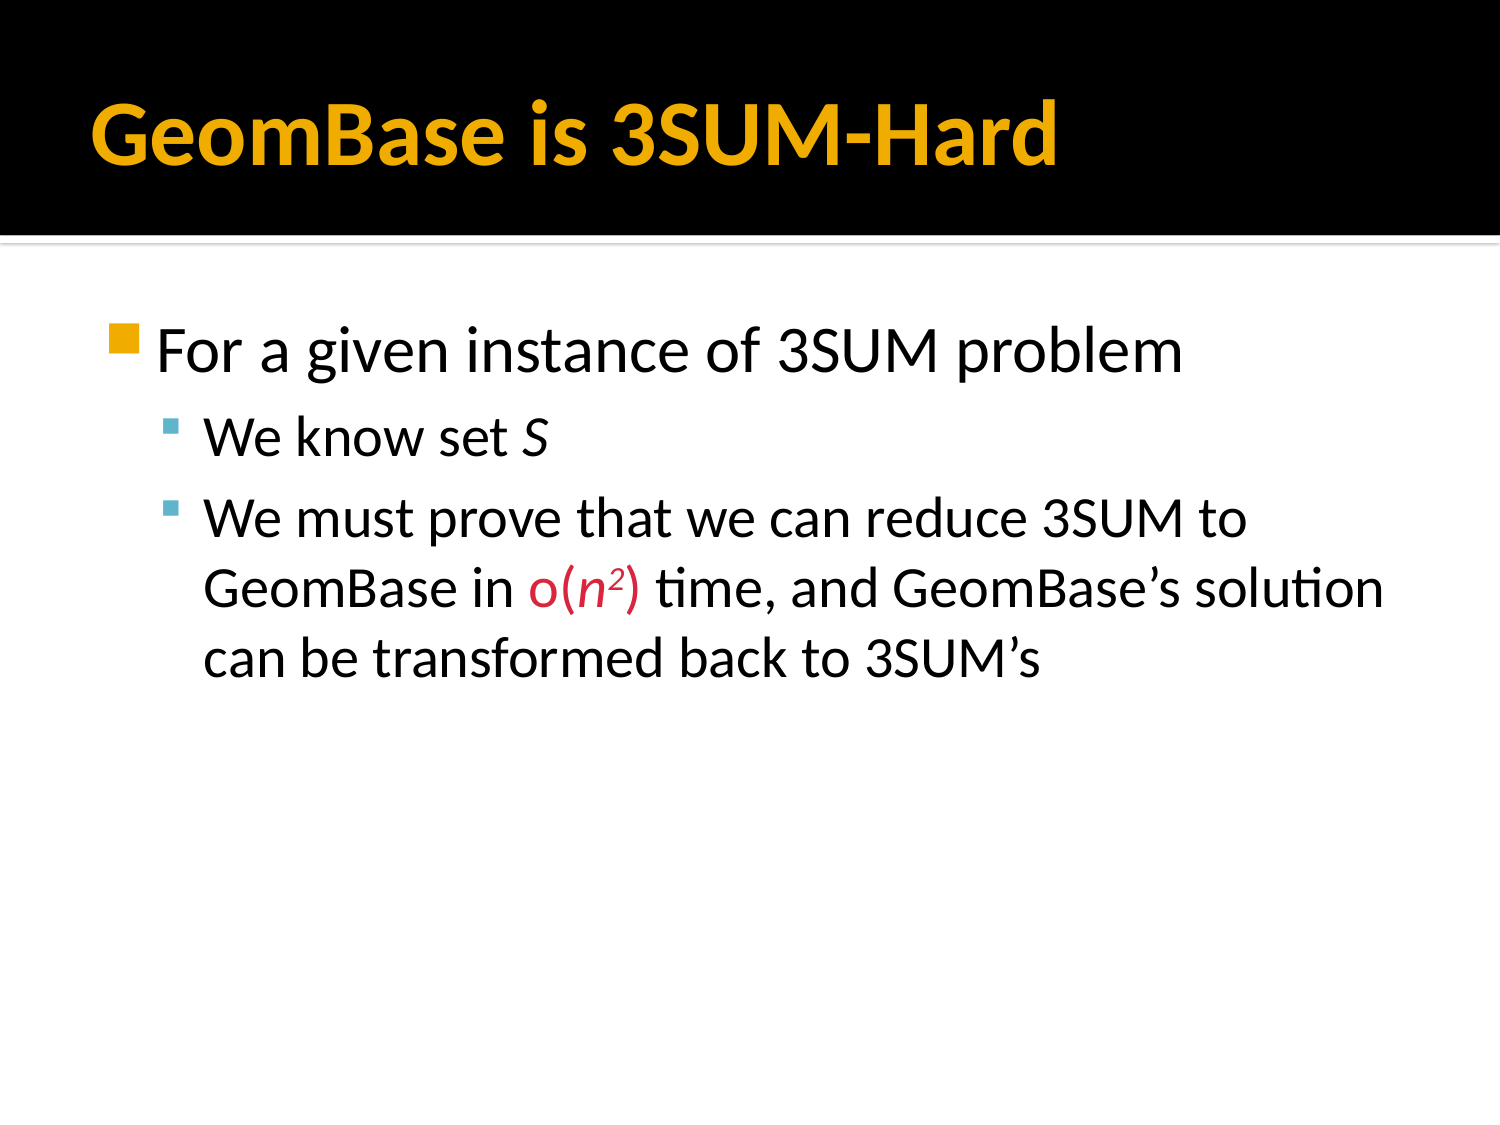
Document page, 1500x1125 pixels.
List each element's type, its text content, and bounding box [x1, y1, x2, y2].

title GeomBase is 3SUM-Hard [75, 25, 1425, 231]
list For a given instance of 3SUM problem We know set S We must prove that we can reduce 3SUM to GeomBase in o(n2) time, and GeomBase’s solution can be transformed back to 3SUM’s [75, 291, 1425, 1050]
